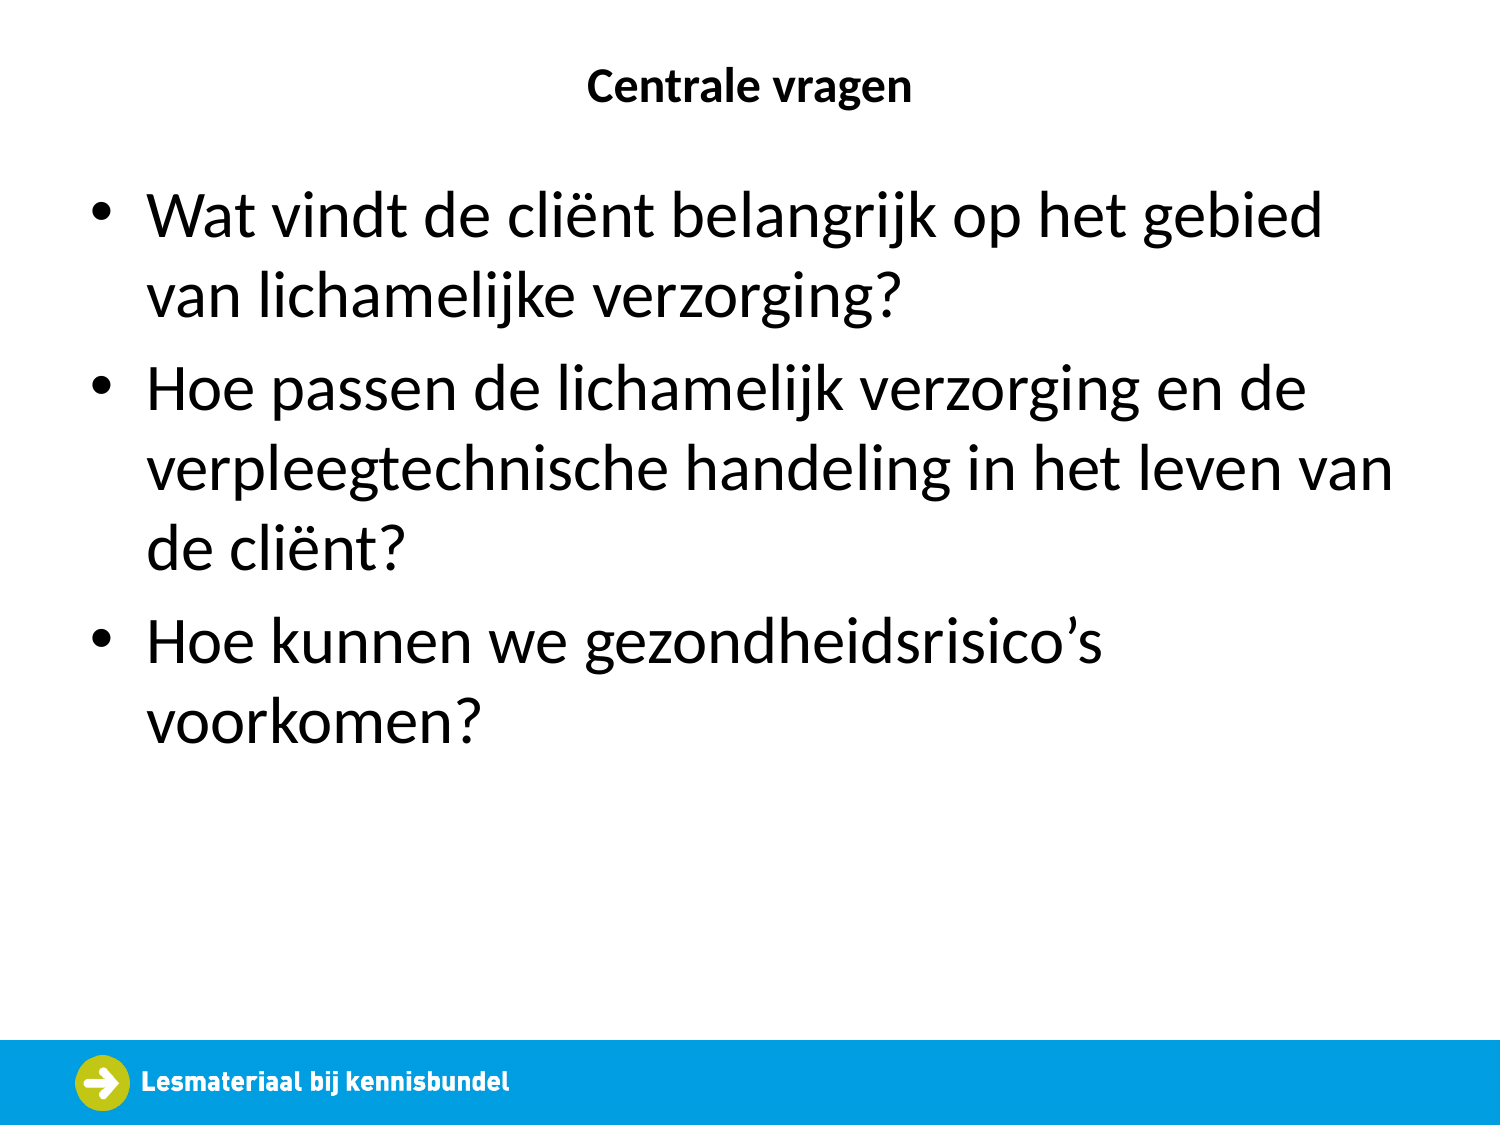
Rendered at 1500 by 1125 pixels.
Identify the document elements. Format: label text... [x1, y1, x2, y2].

picture [76, 1056, 129, 1110]
picture [443, 1076, 454, 1090]
picture [157, 1076, 169, 1091]
picture [296, 1072, 301, 1090]
picture [172, 1076, 182, 1091]
picture [267, 1076, 277, 1090]
picture [347, 1072, 358, 1090]
picture [247, 1076, 256, 1090]
picture [503, 1072, 508, 1090]
picture [326, 1077, 330, 1090]
picture [377, 1076, 388, 1090]
picture [331, 1077, 337, 1095]
picture [232, 1076, 244, 1091]
title Centrale vragen [75, 45, 1425, 134]
picture [186, 1076, 205, 1090]
picture [428, 1072, 439, 1090]
picture [488, 1076, 500, 1090]
picture [361, 1076, 373, 1090]
picture [407, 1077, 411, 1090]
picture [222, 1073, 229, 1090]
picture [281, 1076, 291, 1090]
picture [458, 1076, 470, 1090]
picture [473, 1072, 484, 1090]
picture [208, 1076, 219, 1090]
picture [312, 1072, 323, 1090]
list Wat vindt de cliënt belangrijk op het gebied van lichamelijke verzorging? Hoe passen de lichamelijk verzorging en de verpleegtechnische handeling in het leven van de cliënt? Hoe kunnen we gezondheidsrisico’s voorkomen? [75, 163, 1425, 975]
picture [415, 1076, 425, 1090]
picture [392, 1076, 403, 1090]
picture [143, 1072, 154, 1090]
